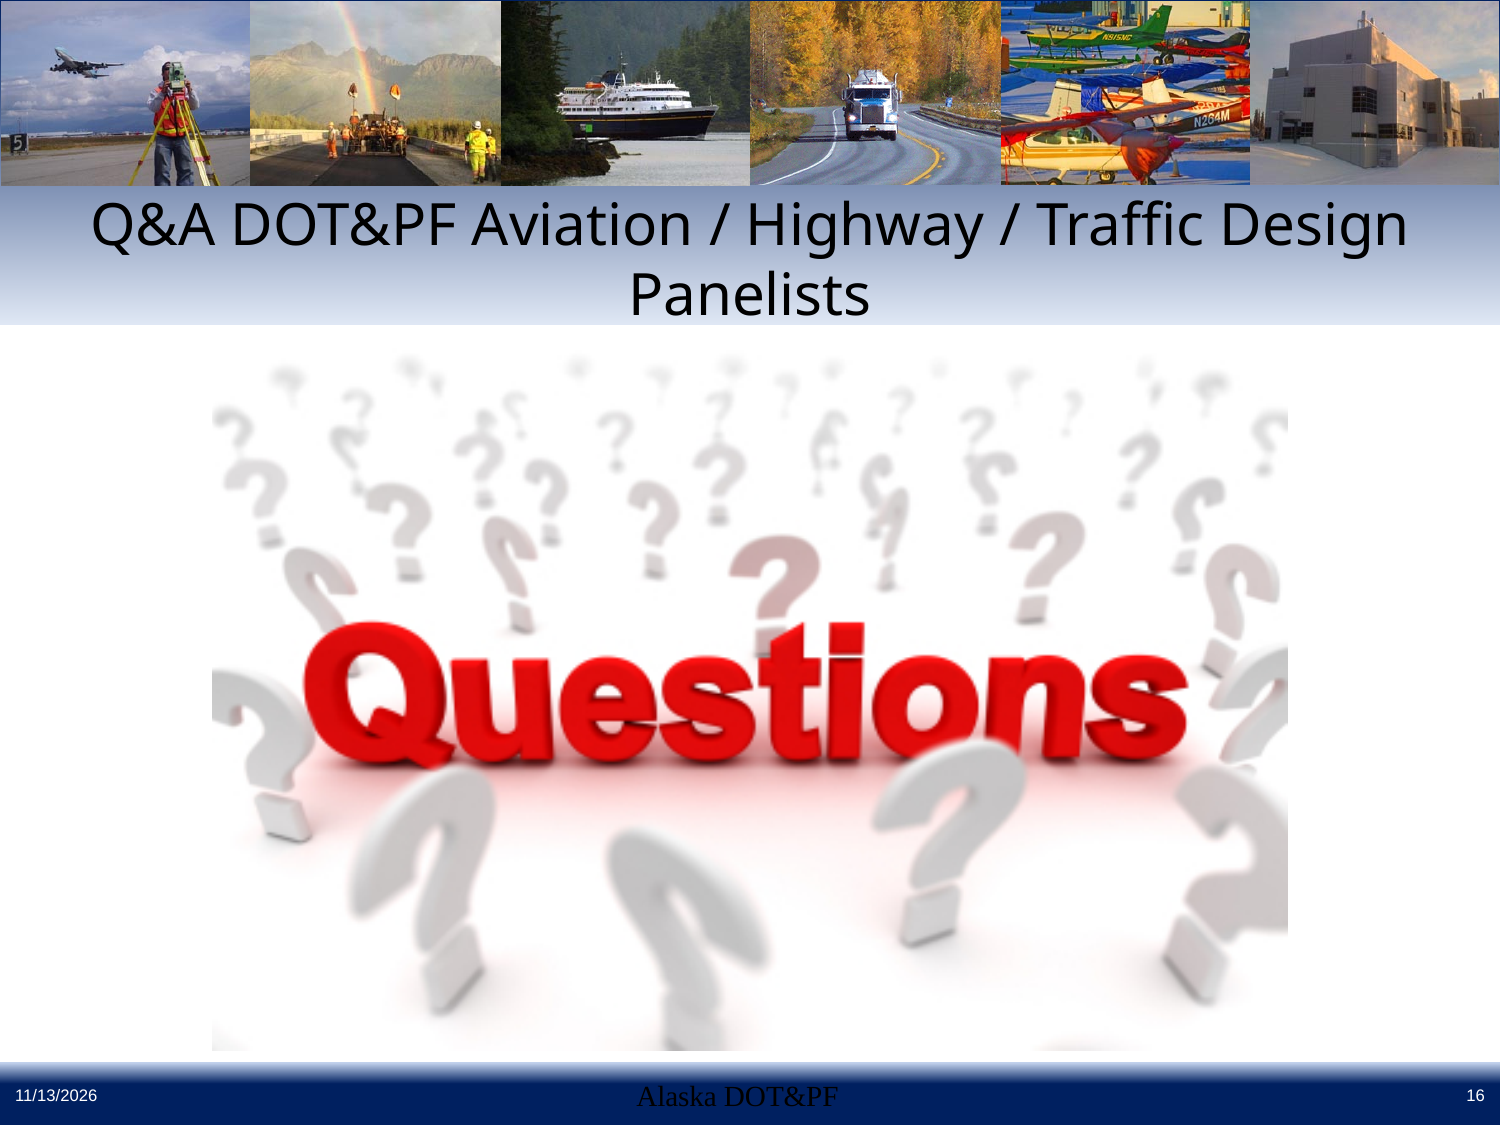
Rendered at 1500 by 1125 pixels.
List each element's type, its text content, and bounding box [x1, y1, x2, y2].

footer Alaska DOT&PF [500, 1065, 975, 1125]
slide_number 16 [1149, 1065, 1500, 1125]
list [212, 336, 1288, 1051]
title Q&A DOT&PF Aviation / Highway / Traffic Design Panelists [0, 189, 1500, 325]
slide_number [0, 1065, 350, 1125]
picture [1, 1, 1499, 186]
